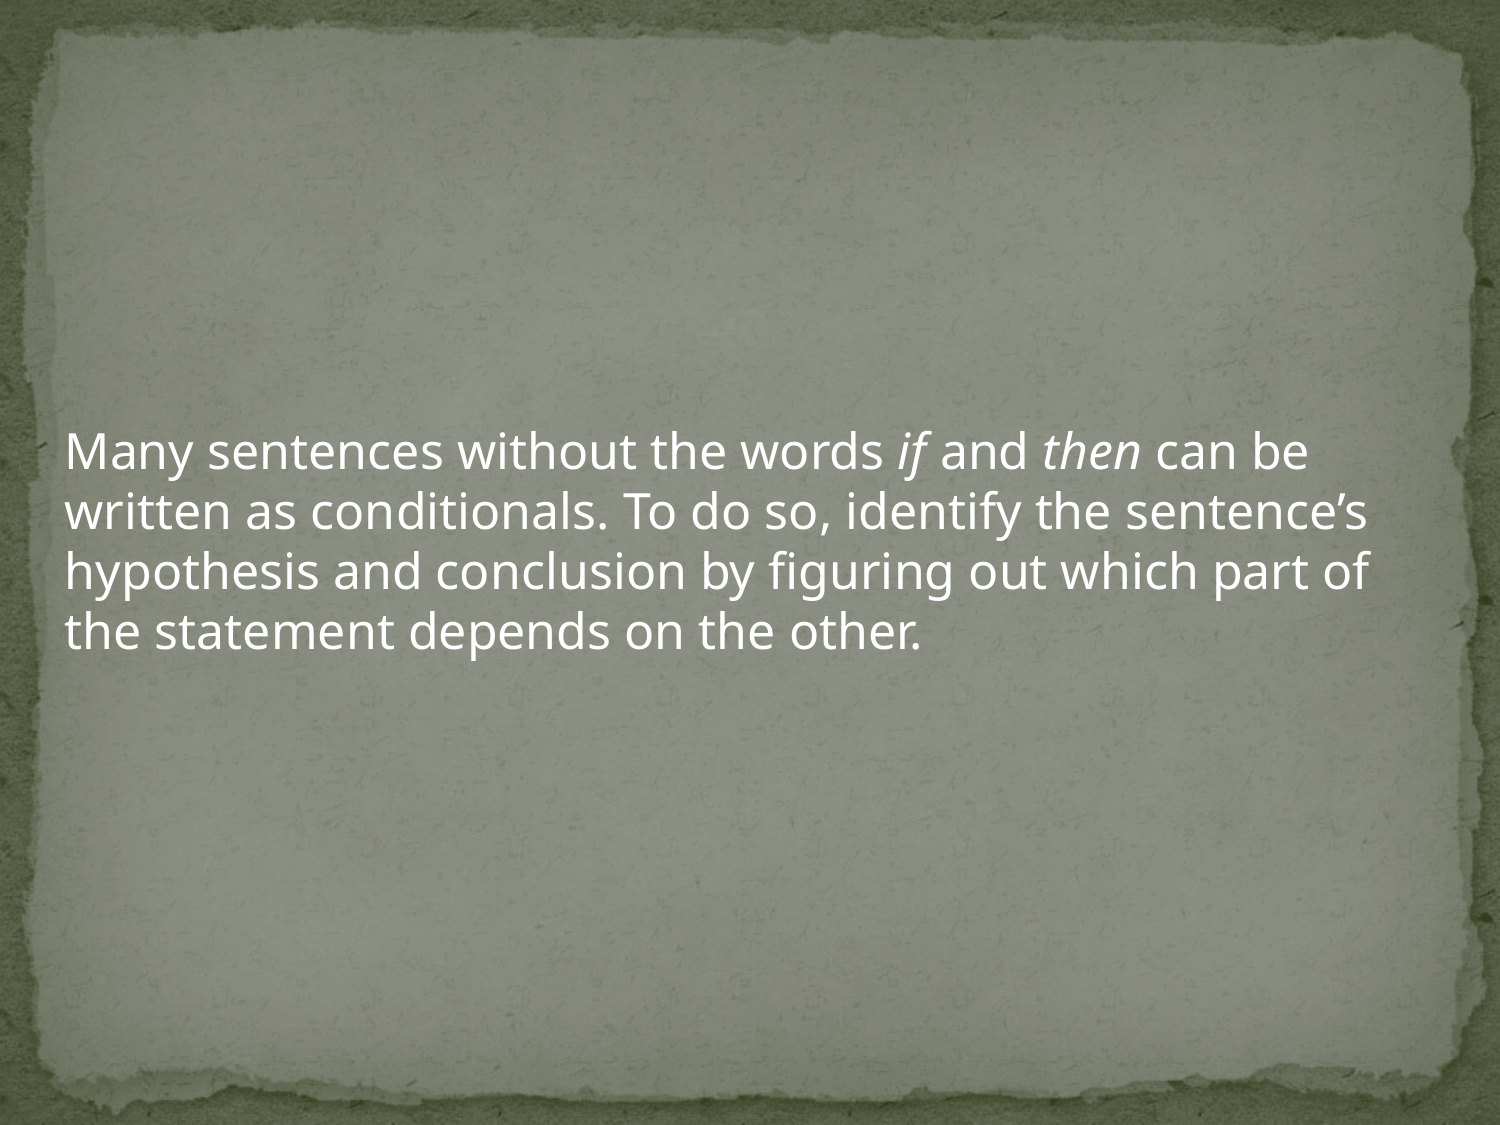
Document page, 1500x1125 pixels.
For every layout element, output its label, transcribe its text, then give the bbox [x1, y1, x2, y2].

text_box Many sentences without the words if and then can be written as conditionals. To do so, identify the sentence’s hypothesis and conclusion by figuring out which part of the statement depends on the other. [49, 412, 1400, 668]
